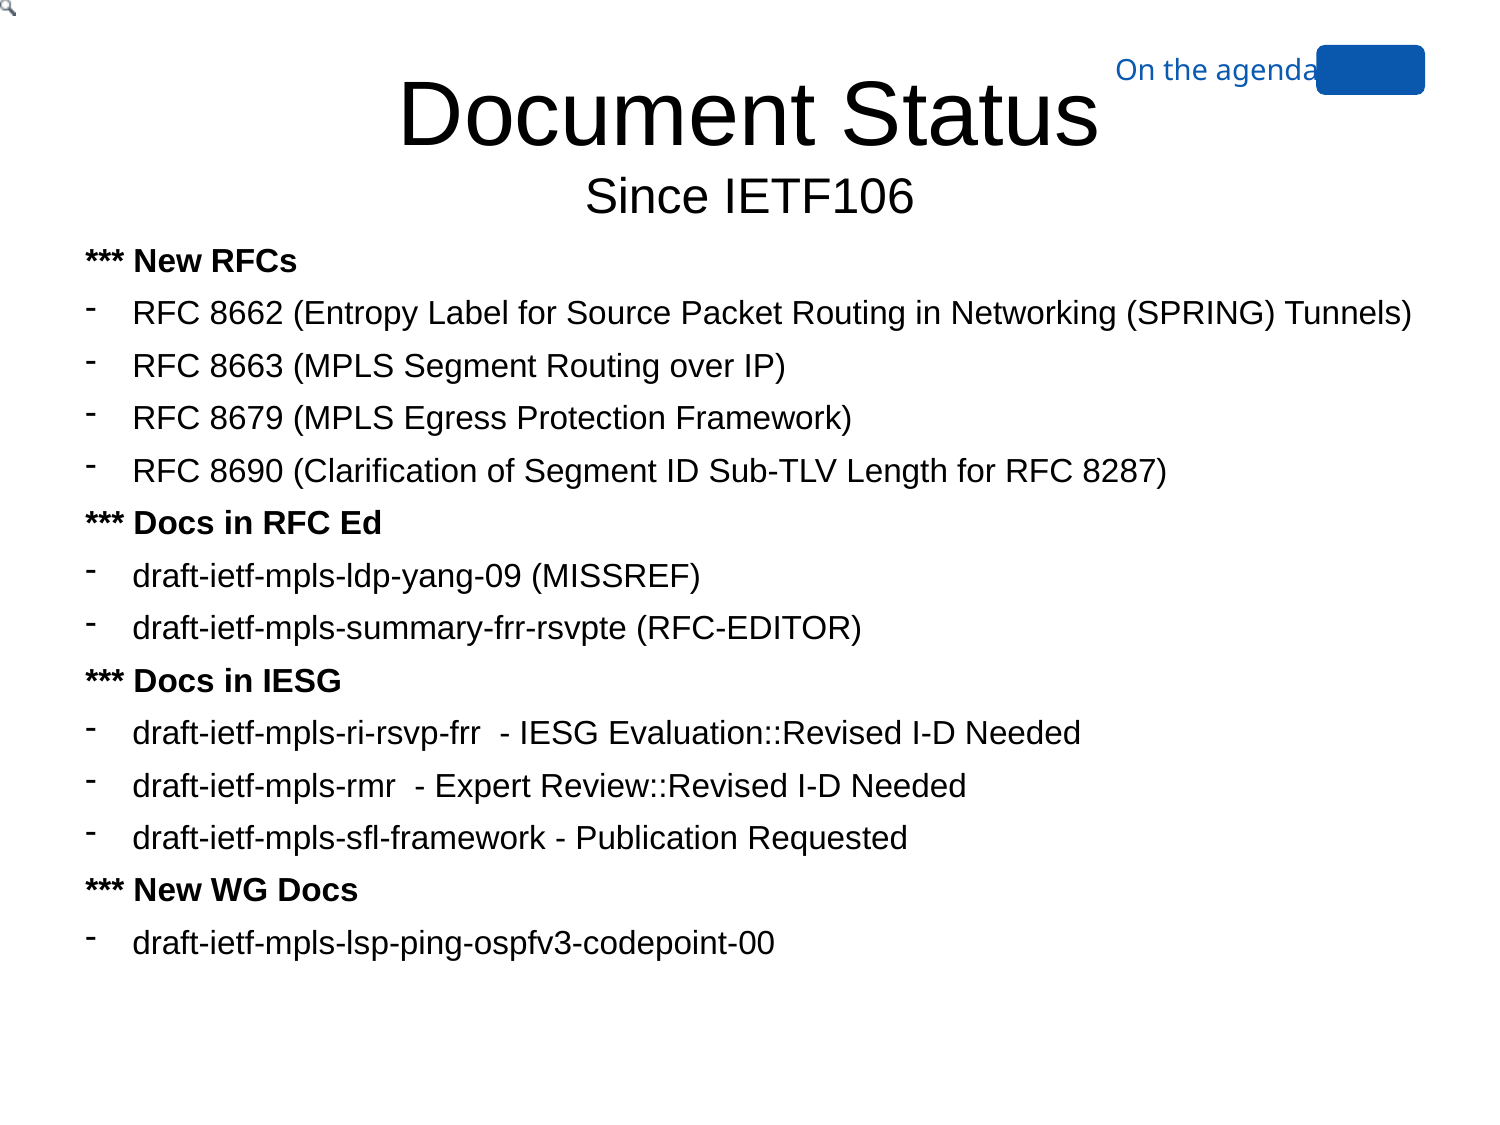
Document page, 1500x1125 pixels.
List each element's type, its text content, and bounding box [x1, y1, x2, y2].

text_box On the agenda [1099, 43, 1344, 130]
text_box [1344, 44, 1426, 95]
text_box *** New RFCs RFC 8662 (Entropy Label for Source Packet Routing in Networking (SPRING) Tunnels) RFC 8663 (MPLS Segment Routing over IP) RFC 8679 (MPLS Egress Protection Framework) RFC 8690 (Clarification of Segment ID Sub-TLV Length for RFC 8287) *** Docs in RFC Ed draft-ietf-mpls-ldp-yang-09 (MISSREF) draft-ietf-mpls-summary-frr-rsvpte (RFC-EDITOR) *** Docs in IESG draft-ietf-mpls-ri-rsvp-frr - IESG Evaluation::Revised I-D Needed draft-ietf-mpls-rmr - Expert Review::Revised I-D Needed draft-ietf-mpls-sfl-framework - Publication Requested *** New WG Docs draft-ietf-mpls-lsp-ping-ospfv3-codepoint-00 [70, 231, 1436, 969]
title Document Status Since IETF106 [75, 45, 1425, 231]
picture [0, 0, 16, 16]
